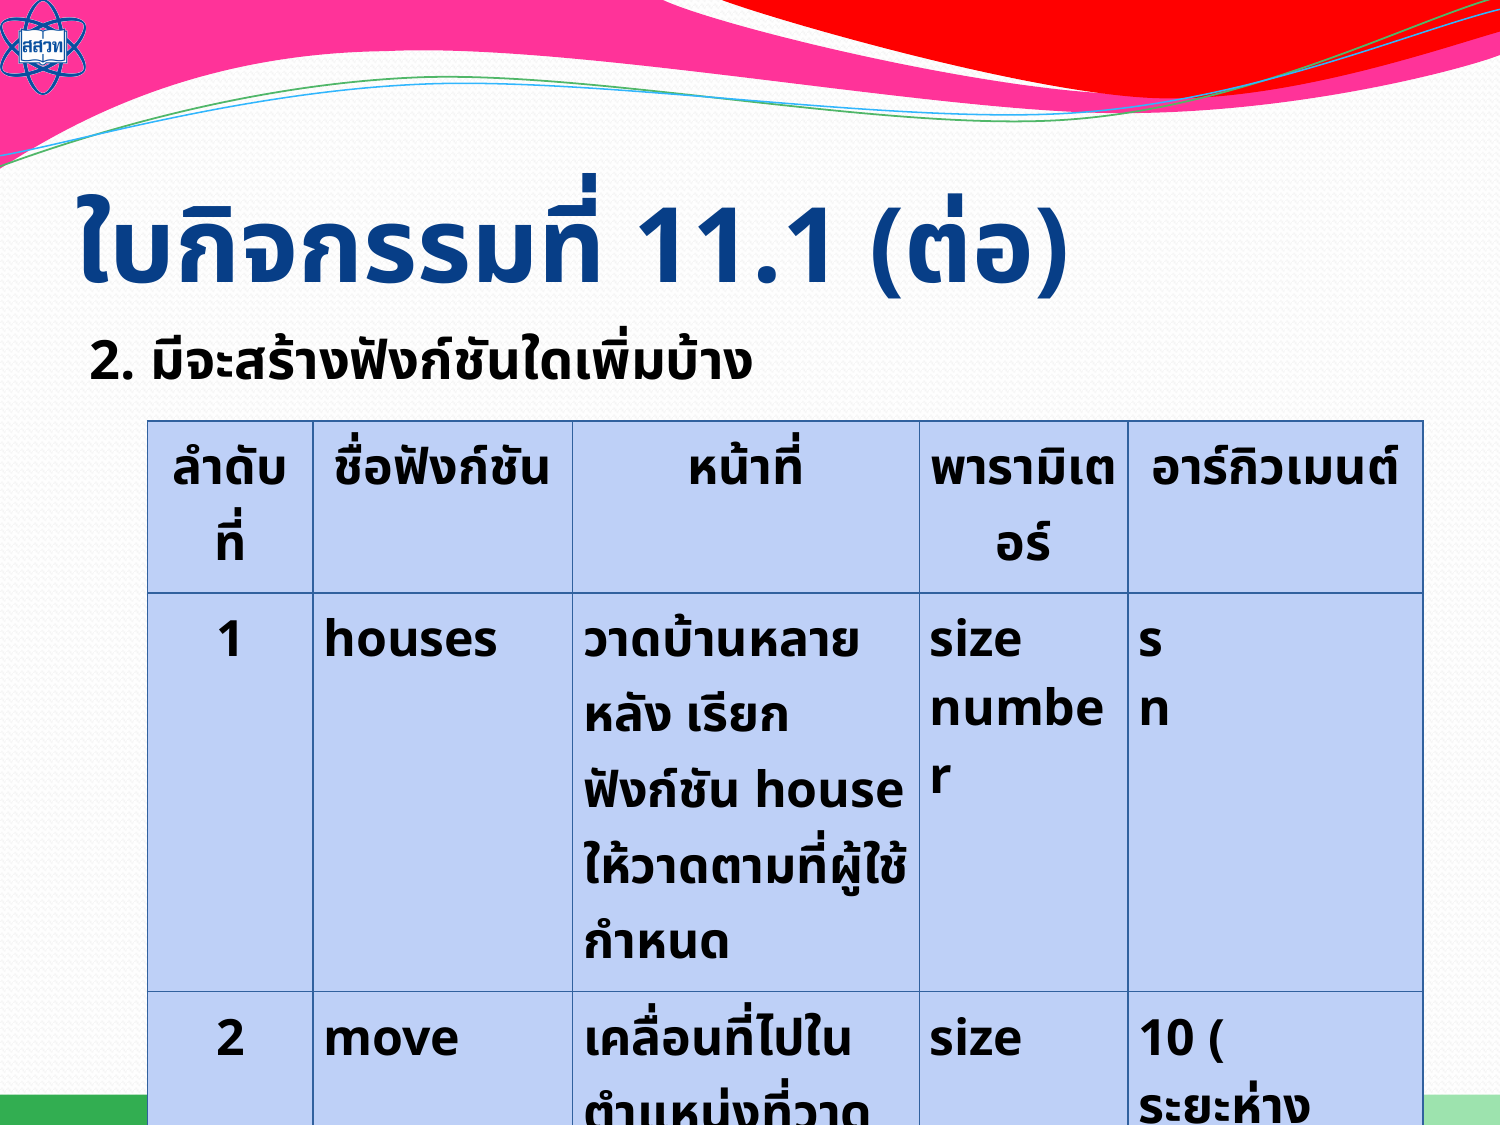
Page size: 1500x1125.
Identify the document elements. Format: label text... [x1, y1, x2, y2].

title ใบกิจกรรมที่ 11.1 (ต่อ) [75, 115, 1425, 303]
table_header หน้าที่ [573, 422, 919, 592]
text_box [1015, 346, 1046, 571]
picture [0, 0, 86, 95]
table_cell 10 ( ระยะห่างระหว่างบ้านแต่ละหลัง) [1129, 992, 1422, 1125]
table_cell เคลื่อนที่ไปในตำแหน่งที่วาดบ้านหลังต่อไป [573, 992, 919, 1125]
table_cell s n [1129, 594, 1422, 991]
table_header ชื่อฟังก์ชัน [314, 422, 572, 592]
table_cell move [314, 992, 572, 1125]
table_header ลำดับที่ [148, 422, 312, 592]
table_cell houses [314, 594, 572, 991]
table_header พารามิเตอร์ [920, 422, 1127, 592]
table_cell size [920, 992, 1127, 1125]
table_header อาร์กิวเมนต์ [1129, 422, 1422, 592]
list 2. มีจะสร้างฟังก์ชันใดเพิ่มบ้าง [75, 317, 1425, 457]
table_cell 1 [148, 594, 312, 991]
table_cell 2 [148, 992, 312, 1125]
table_cell size number [920, 594, 1127, 991]
table_cell วาดบ้านหลายหลัง เรียกฟังก์ชัน house ให้วาดตามที่ผู้ใช้กำหนด [573, 594, 919, 991]
